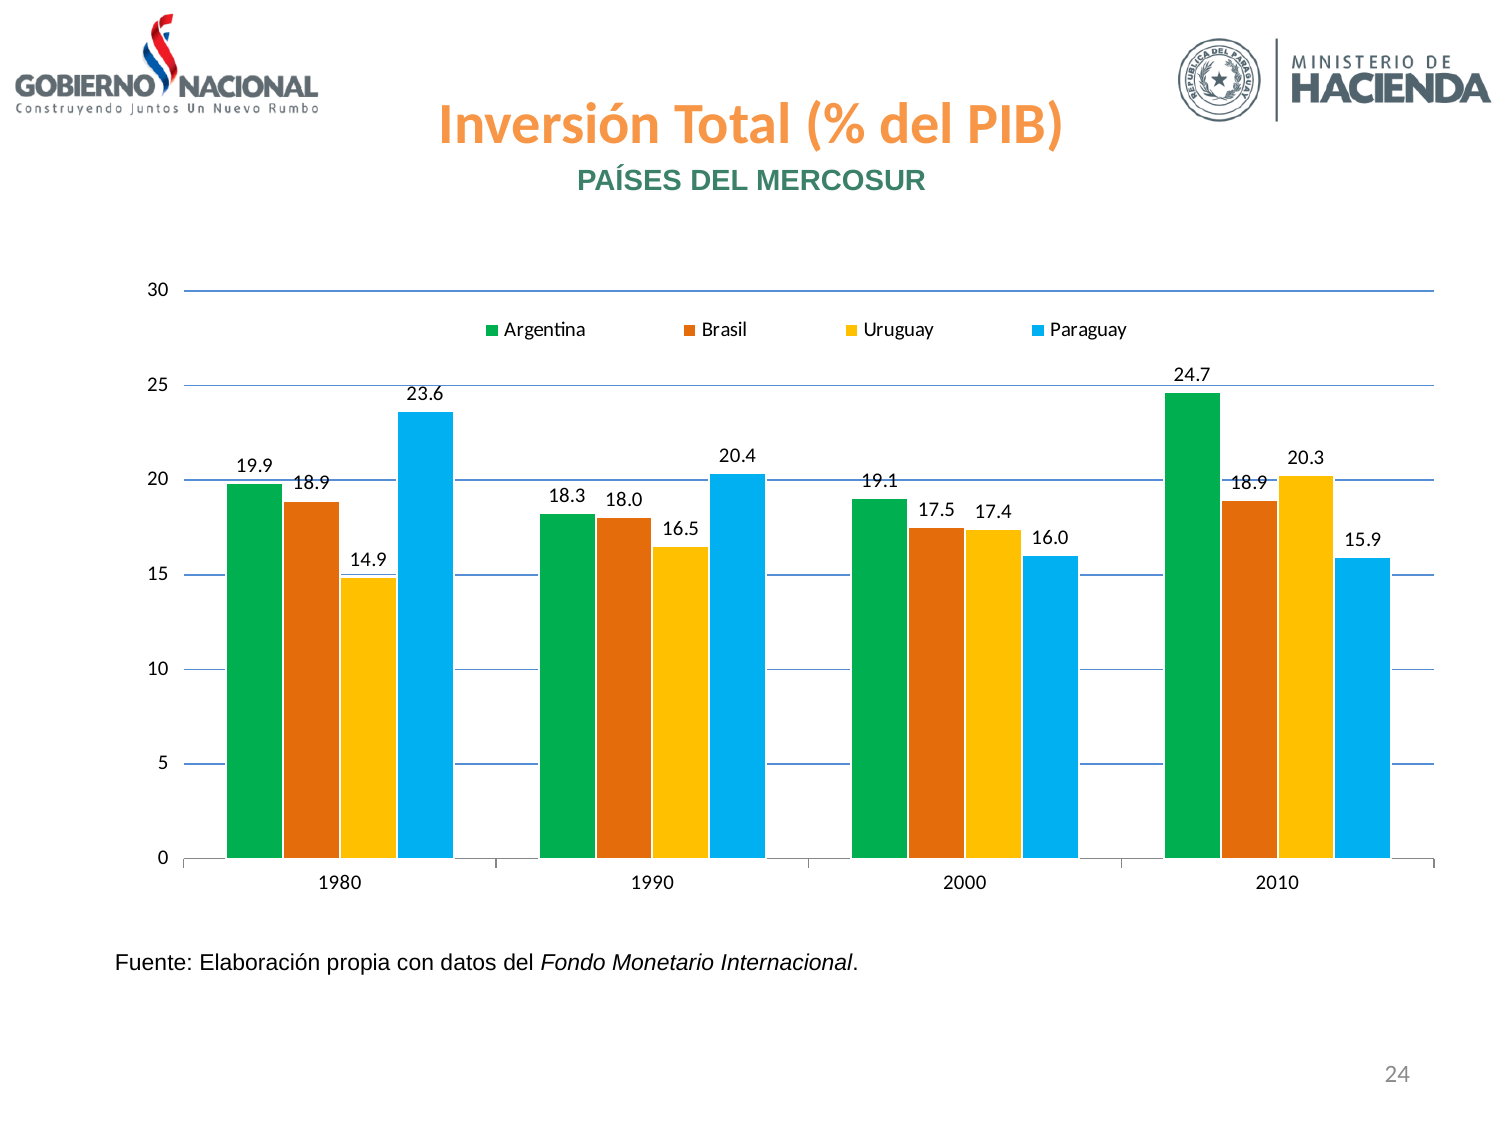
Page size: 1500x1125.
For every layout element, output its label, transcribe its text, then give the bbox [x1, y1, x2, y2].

text_box Inversión Total (% del PIB) PAÍSES DEL MERCOSUR [76, 90, 1427, 220]
slide_number 24 [1074, 1042, 1425, 1103]
picture [5, 7, 328, 125]
text_box Fuente: Elaboración propia con datos del Fondo Monetario Internacional. [100, 955, 1351, 983]
chart [88, 243, 1477, 946]
picture [1173, 33, 1495, 125]
